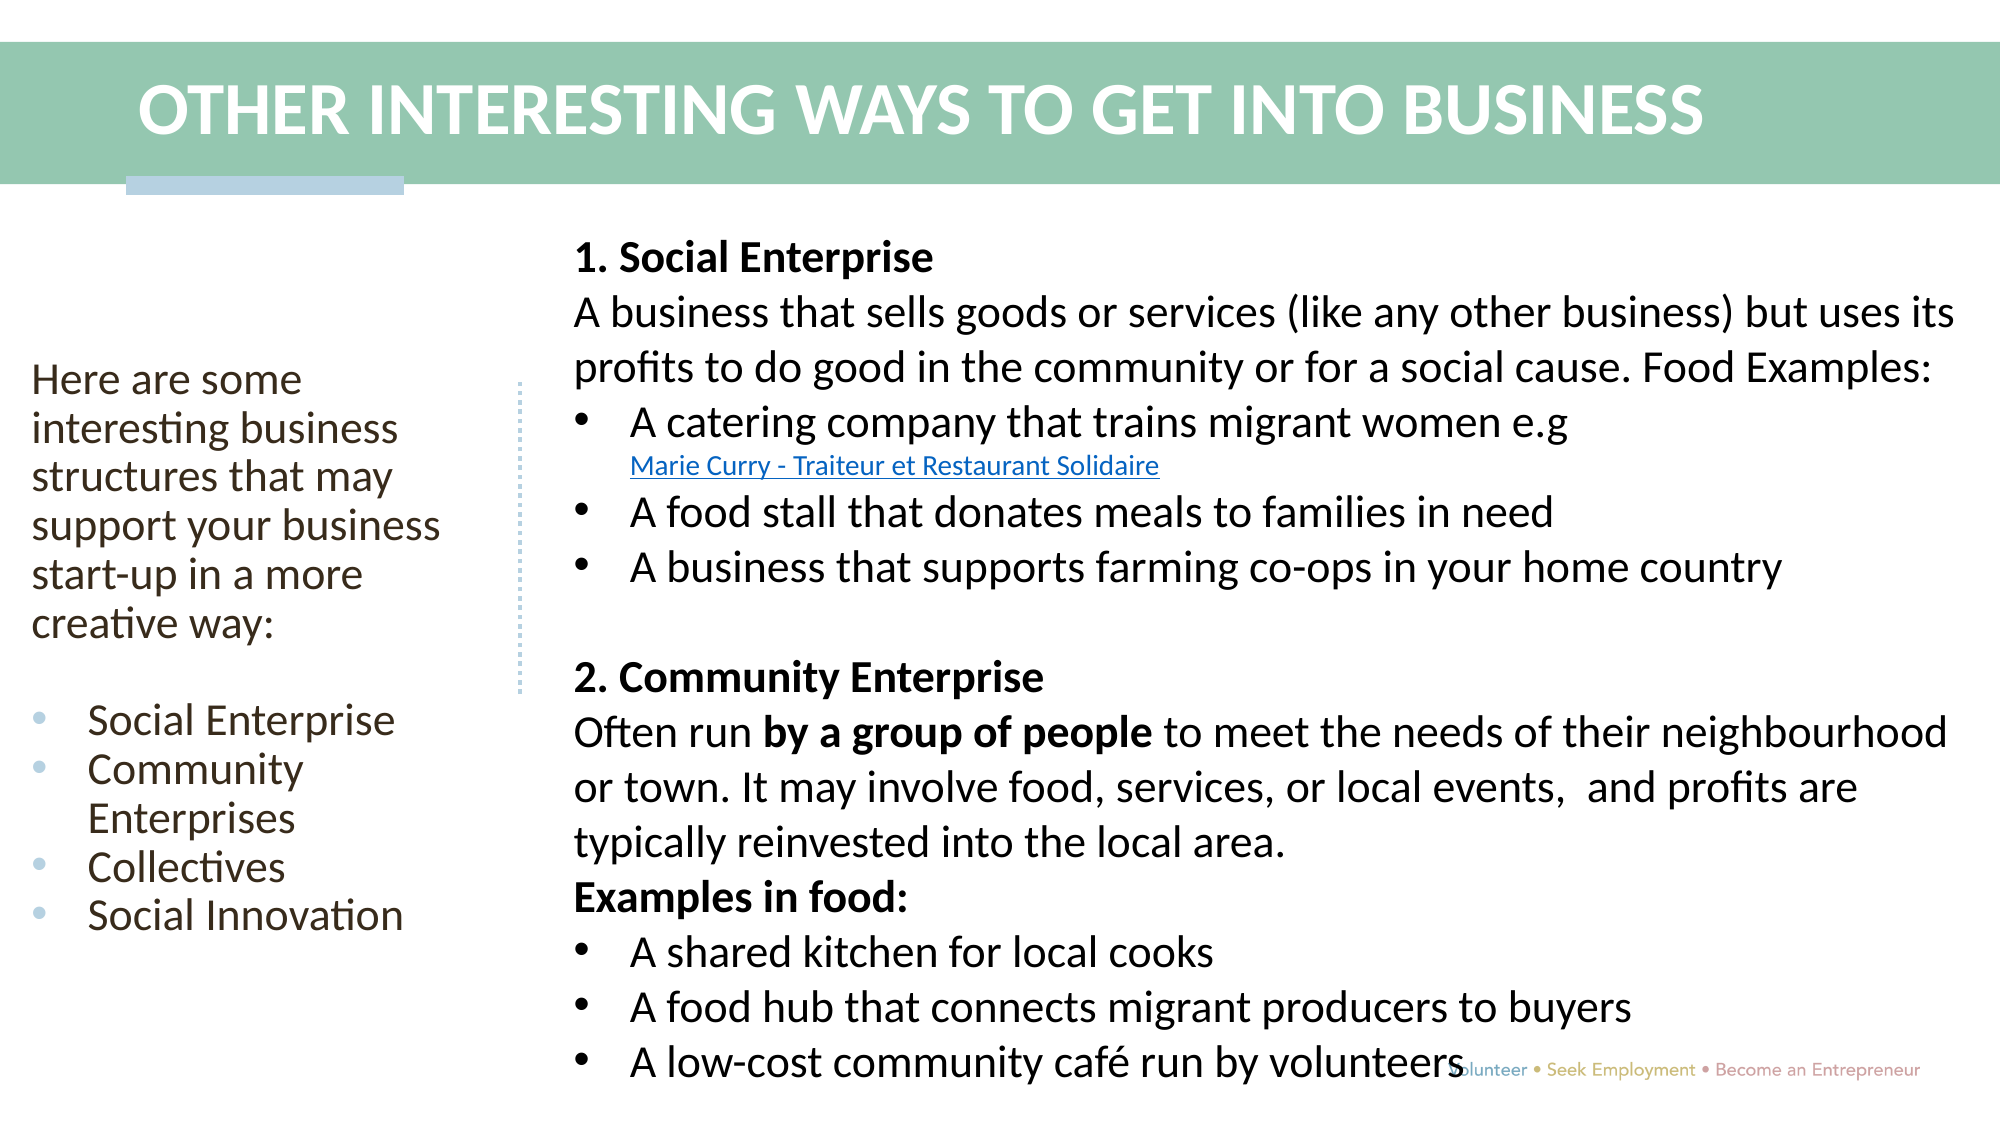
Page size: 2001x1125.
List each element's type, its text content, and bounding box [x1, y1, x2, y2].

list OTHER INTERESTING WAYS TO GET INTO BUSINESS [123, 51, 1913, 170]
text_box Here are some interesting business structures that may support your business start-up in a more creative way: Social Enterprise Community Enterprises Collectives Social Innovation [16, 347, 466, 599]
text_box [0, 599, 558, 1125]
text_box 1. Social Enterprise A business that sells goods or services (like any other business) but uses its profits to do good in the community or for a social cause. Food Examples: A catering company that trains migrant women e.g Marie Curry - Traiteur et Restaurant Solidaire A food stall that donates meals to families in need A business that supports farming co-ops in your home country 2. Community Enterprise Often run by a group of people to meet the needs of their neighbourhood or town. It may involve food, services, or local events, and profits are typically reinvested into the local area. Examples in food: A shared kitchen for local cooks A food hub that connects migrant producers to buyers A low-cost community café run by volunteers [558, 219, 2000, 1125]
